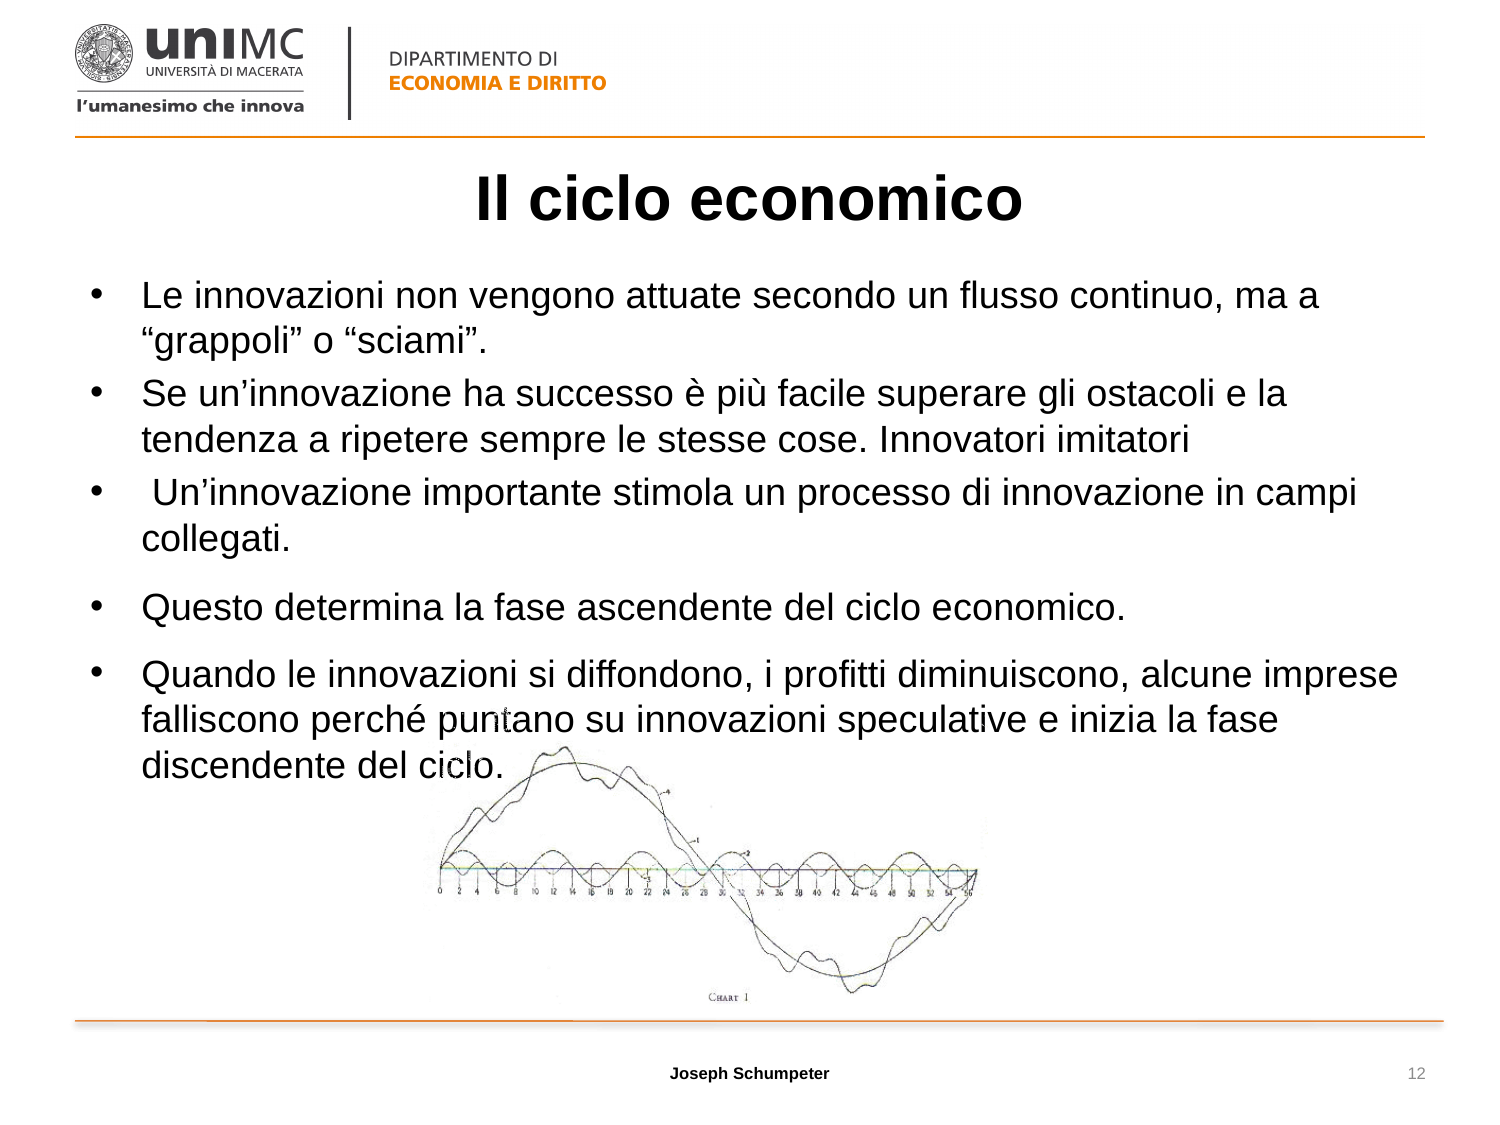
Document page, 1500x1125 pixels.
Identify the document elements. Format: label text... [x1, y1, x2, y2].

list Le innovazioni non vengono attuate secondo un flusso continuo, ma a “grappoli” o “sciami”. Se un’innovazione ha successo è più facile superare gli ostacoli e la tendenza a ripetere sempre le stesse cose. Innovatori imitatori Un’innovazione importante stimola un processo di innovazione in campi collegati. Questo determina la fase ascendente del ciclo economico. Quando le innovazioni si diffondono, i profitti diminuiscono, alcune imprese falliscono perché puntano su innovazioni speculative e inizia la fase discendente del ciclo. [75, 262, 1425, 794]
title Il ciclo economico [75, 149, 1425, 241]
slide_number 12 [1091, 1042, 1442, 1103]
picture [423, 707, 988, 1021]
picture [75, 24, 1425, 138]
footer Joseph Schumpeter [512, 1042, 988, 1103]
